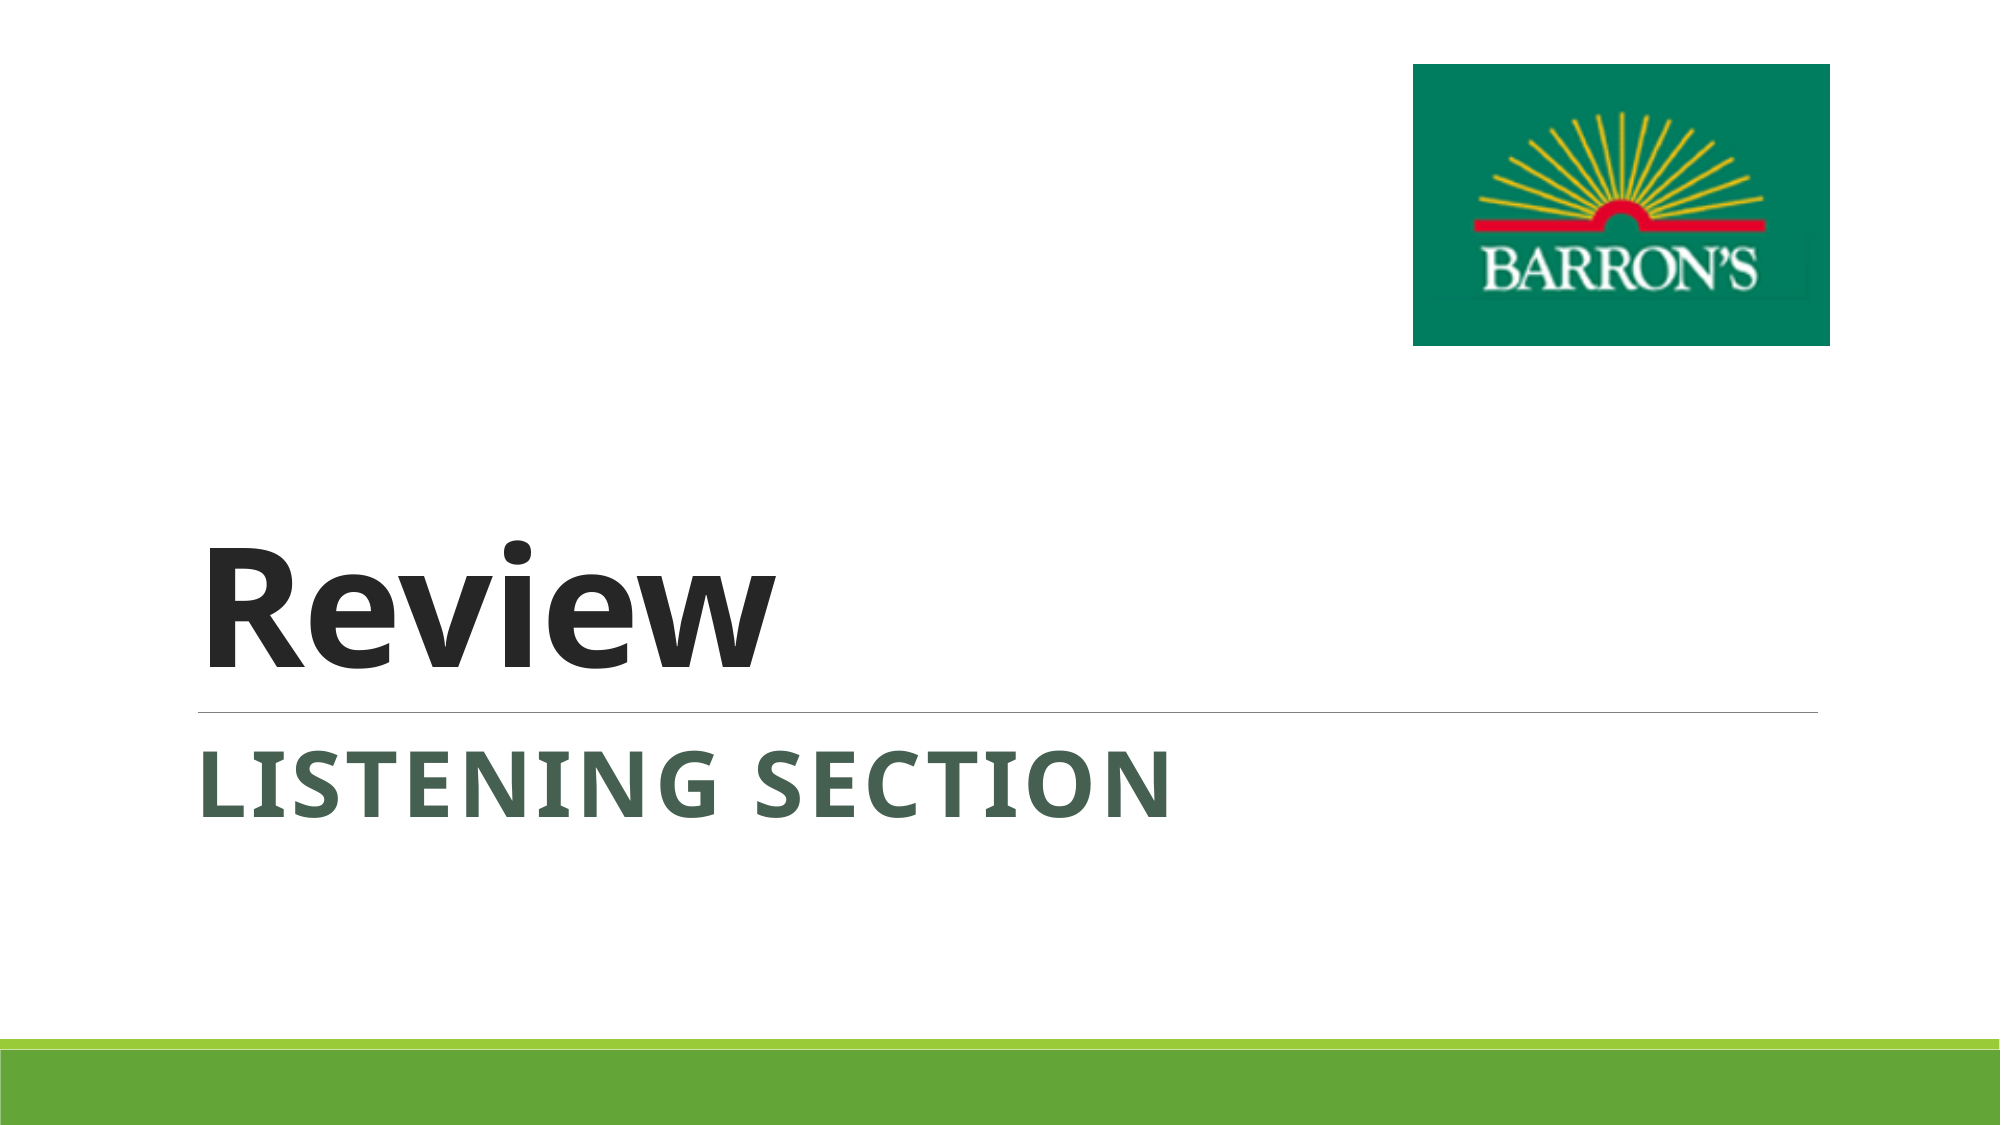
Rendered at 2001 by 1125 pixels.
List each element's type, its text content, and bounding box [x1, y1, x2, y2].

picture [1412, 63, 1831, 347]
title Review [180, 124, 1830, 710]
subtitle Listening Section [180, 730, 1831, 919]
